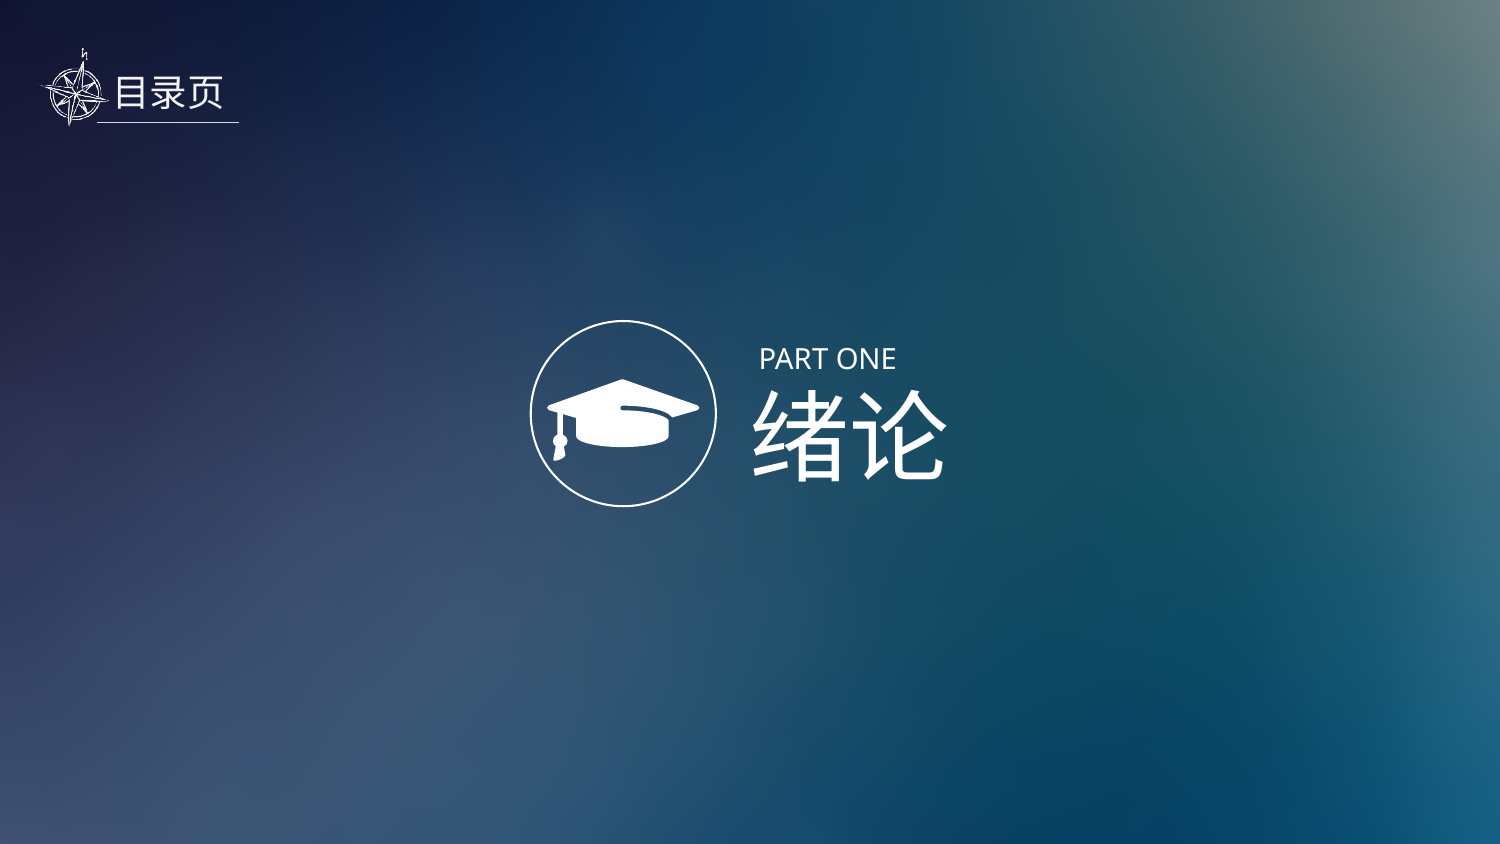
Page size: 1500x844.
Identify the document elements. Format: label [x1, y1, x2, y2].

text_box [729, 333, 970, 504]
text_box [38, 48, 263, 127]
text_box [530, 321, 716, 507]
picture [0, 0, 1500, 844]
